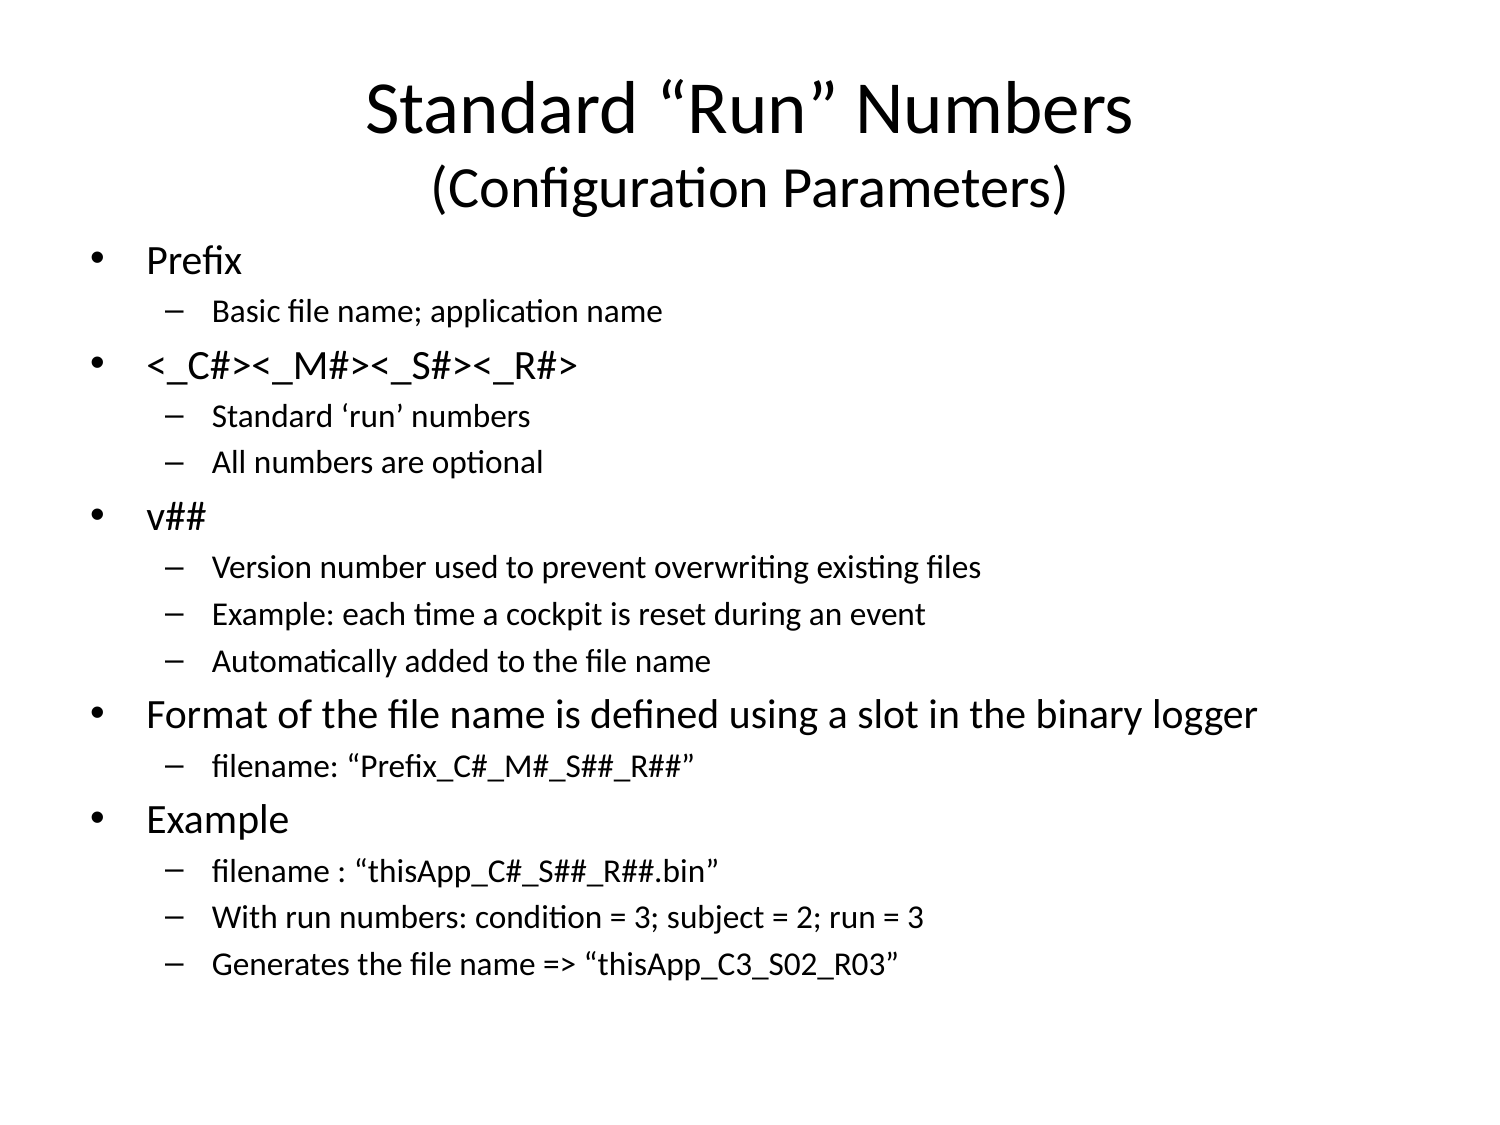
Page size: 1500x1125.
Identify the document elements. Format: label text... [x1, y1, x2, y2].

list Prefix Basic file name; application name <_C#><_M#><_S#><_R#> Standard ‘run’ numbers All numbers are optional v## Version number used to prevent overwriting existing files Example: each time a cockpit is reset during an event Automatically added to the file name Format of the file name is defined using a slot in the binary logger filename: “Prefix_C#_M#_S##_R##” Example filename : “thisApp_C#_S##_R##.bin” With run numbers: condition = 3; subject = 2; run = 3 Generates the file name => “thisApp_C3_S02_R03” [75, 233, 1425, 1088]
title Standard “Run” Numbers (Configuration Parameters) [75, 45, 1425, 233]
